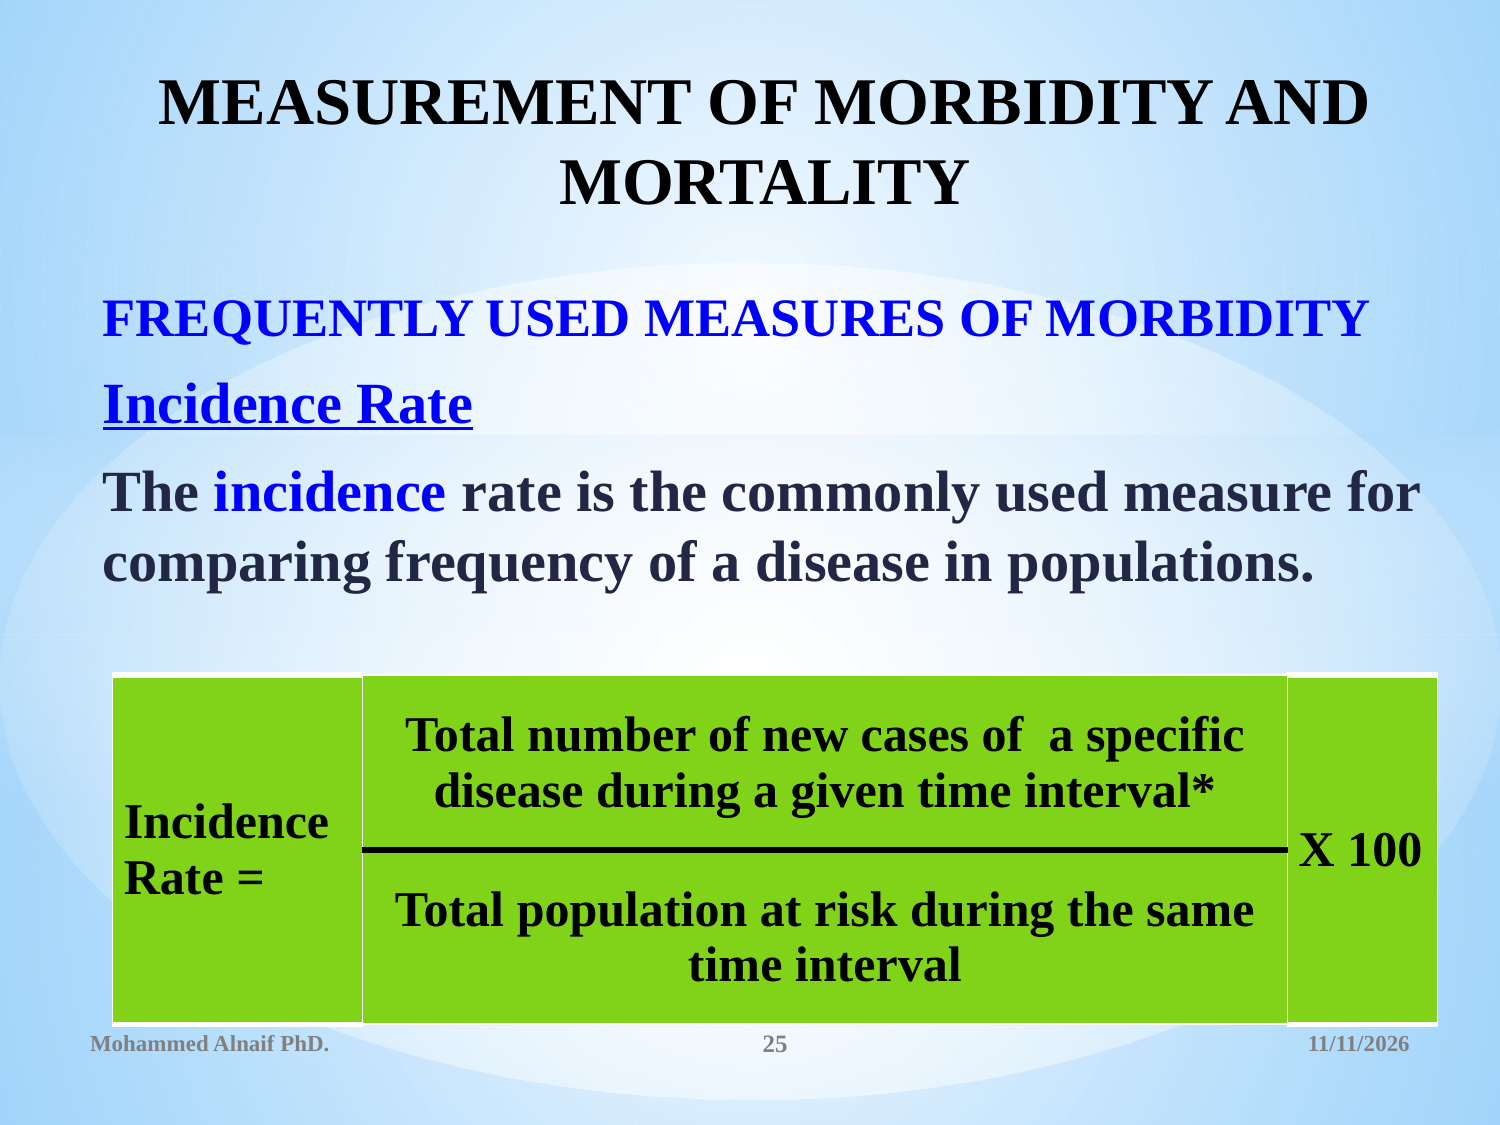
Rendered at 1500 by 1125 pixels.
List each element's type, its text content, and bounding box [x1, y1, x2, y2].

table_cell Total population at risk during the same time interval [363, 853, 1287, 1023]
footer Mohammed Alnaif PhD. [75, 1012, 624, 1073]
title MEASUREMENT OF MORBIDITY AND MORTALITY [75, 50, 1425, 250]
table_header Total number of new cases of a specific disease during a given time interval* [363, 676, 1287, 847]
table_header X 100 [1288, 678, 1437, 1022]
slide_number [1012, 1012, 1425, 1073]
subtitle FREQUENTLY USED MEASURES OF MORBIDITY Incidence Rate The incidence rate is the commonly used measure for comparing frequency of a disease in populations. [87, 275, 1450, 1025]
table_header Incidence Rate = [113, 678, 362, 1012]
slide_number 25 [624, 1012, 925, 1073]
